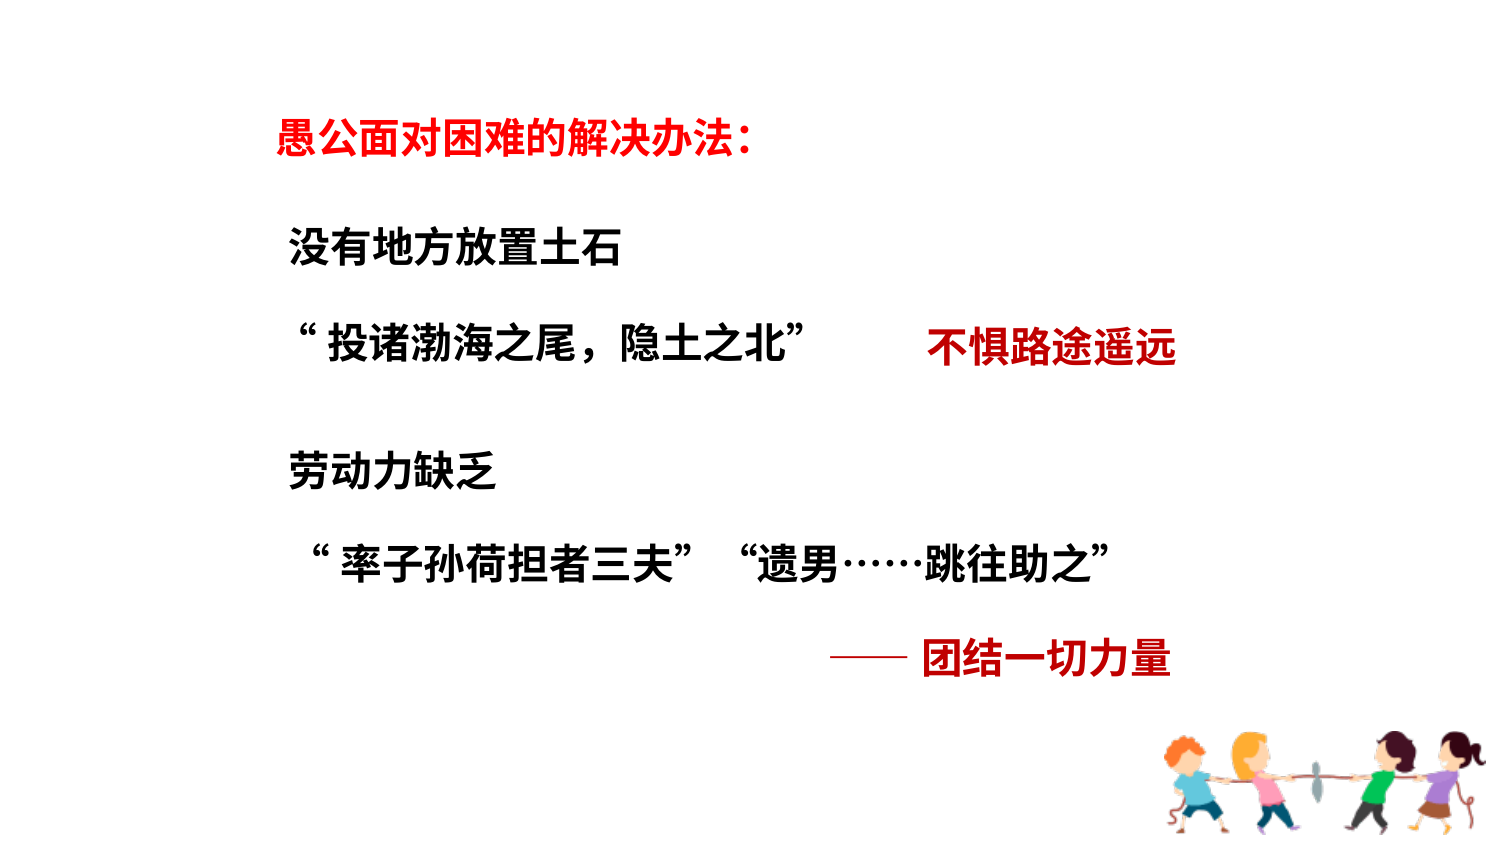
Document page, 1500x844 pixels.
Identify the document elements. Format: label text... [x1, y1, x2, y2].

picture [1164, 731, 1486, 835]
text_box “率子孙荷担者三夫”“遗男……跳往助之” [273, 530, 1251, 596]
text_box “投诸渤海之尾，隐土之北” [260, 309, 931, 375]
text_box 没有地方放置土石 [273, 213, 720, 278]
text_box 劳动力缺乏 [273, 437, 558, 503]
text_box 不惧路途遥远 [911, 313, 1288, 379]
text_box 愚公面对困难的解决办法： [260, 104, 882, 169]
text_box ——团结一切力量 [812, 624, 1300, 689]
